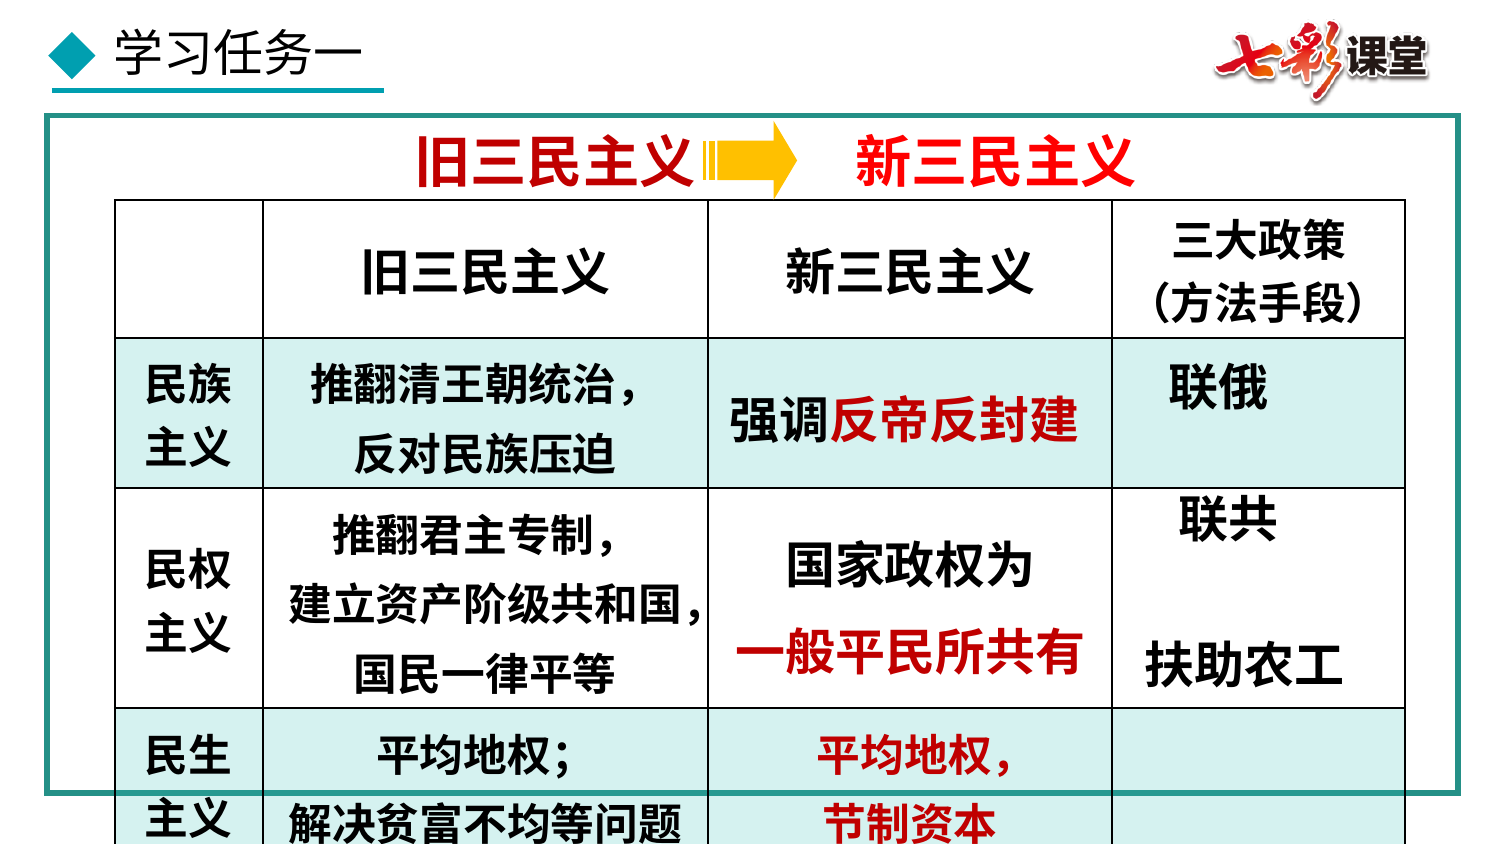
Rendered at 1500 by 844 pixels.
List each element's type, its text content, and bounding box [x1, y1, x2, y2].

table_cell 民族 主义 [116, 339, 262, 487]
text_box 联共 [1166, 482, 1356, 554]
table_header [116, 201, 262, 337]
table_cell 强调反帝反封建 [709, 339, 1111, 487]
table_header 旧三民主义 [264, 201, 707, 337]
table_cell 平均地权； 解决贫富不均等问题 [264, 709, 707, 844]
table_cell 推翻清王朝统治， 反对民族压迫 [264, 339, 707, 487]
text_box 扶助农工 [1133, 628, 1389, 700]
table_cell 民生 主义 [116, 709, 262, 844]
table_header 三大政策 （方法手段） [1113, 201, 1404, 337]
table_cell 民权 主义 [116, 489, 262, 707]
text_box [717, 120, 798, 201]
text_box 旧三民主义 [376, 120, 708, 200]
text_box [708, 140, 715, 181]
text_box [702, 140, 706, 181]
table_header 新三民主义 [709, 201, 1111, 337]
table_cell [1113, 709, 1404, 844]
table_cell [1113, 339, 1404, 487]
table_cell 国家政权为 一般平民所共有 [709, 489, 1111, 707]
table_cell 推翻君主专制， 建立资产阶级共和国，国民一律平等 [264, 489, 707, 707]
text_box 新三民主义 [843, 120, 1181, 200]
text_box 联俄 [1157, 350, 1331, 422]
table_cell 平均地权， 节制资本 [709, 709, 1111, 844]
picture [1210, 15, 1434, 106]
table_cell [1113, 489, 1404, 707]
